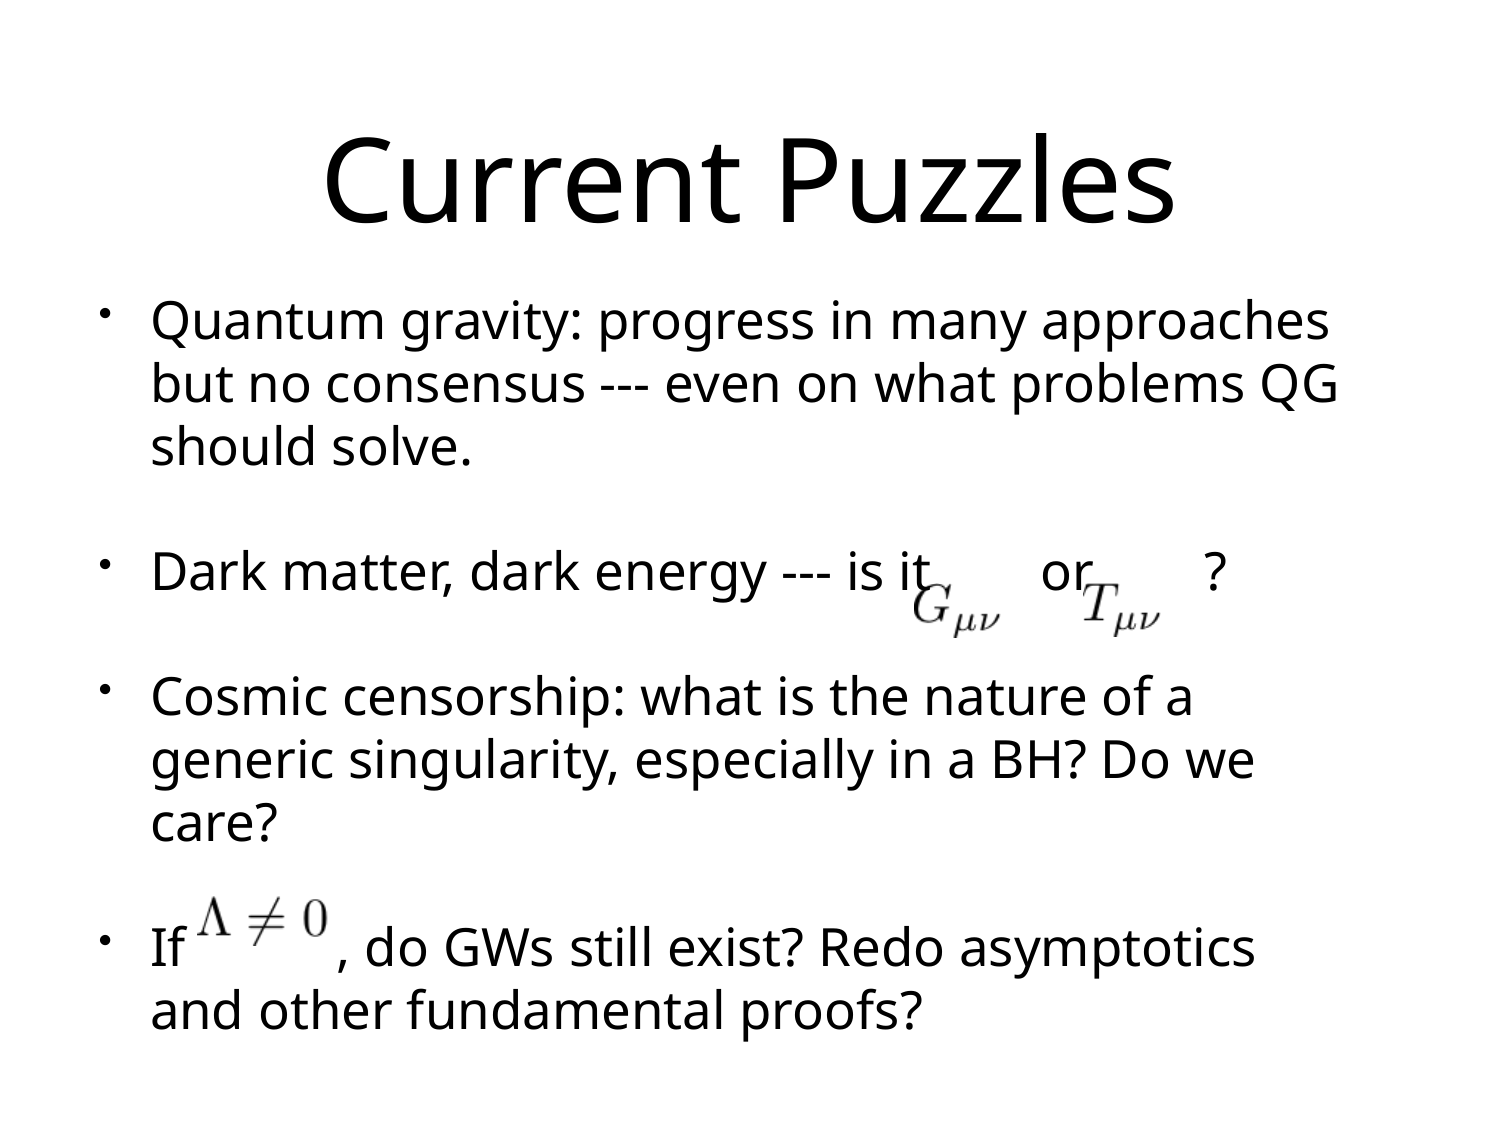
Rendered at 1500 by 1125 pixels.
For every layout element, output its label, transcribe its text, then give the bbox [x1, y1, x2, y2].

picture [913, 582, 1001, 638]
picture [1082, 583, 1161, 637]
list Quantum gravity: progress in many approaches but no consensus --- even on what problems QG should solve. Dark matter, dark energy --- is it or ? Cosmic censorship: what is the nature of a generic singularity, especially in a BH? Do we care? If , do GWs still exist? Redo asymptotics and other fundamental proofs? [89, 300, 1372, 1027]
title Current Puzzles [109, 50, 1391, 301]
picture [197, 895, 329, 946]
